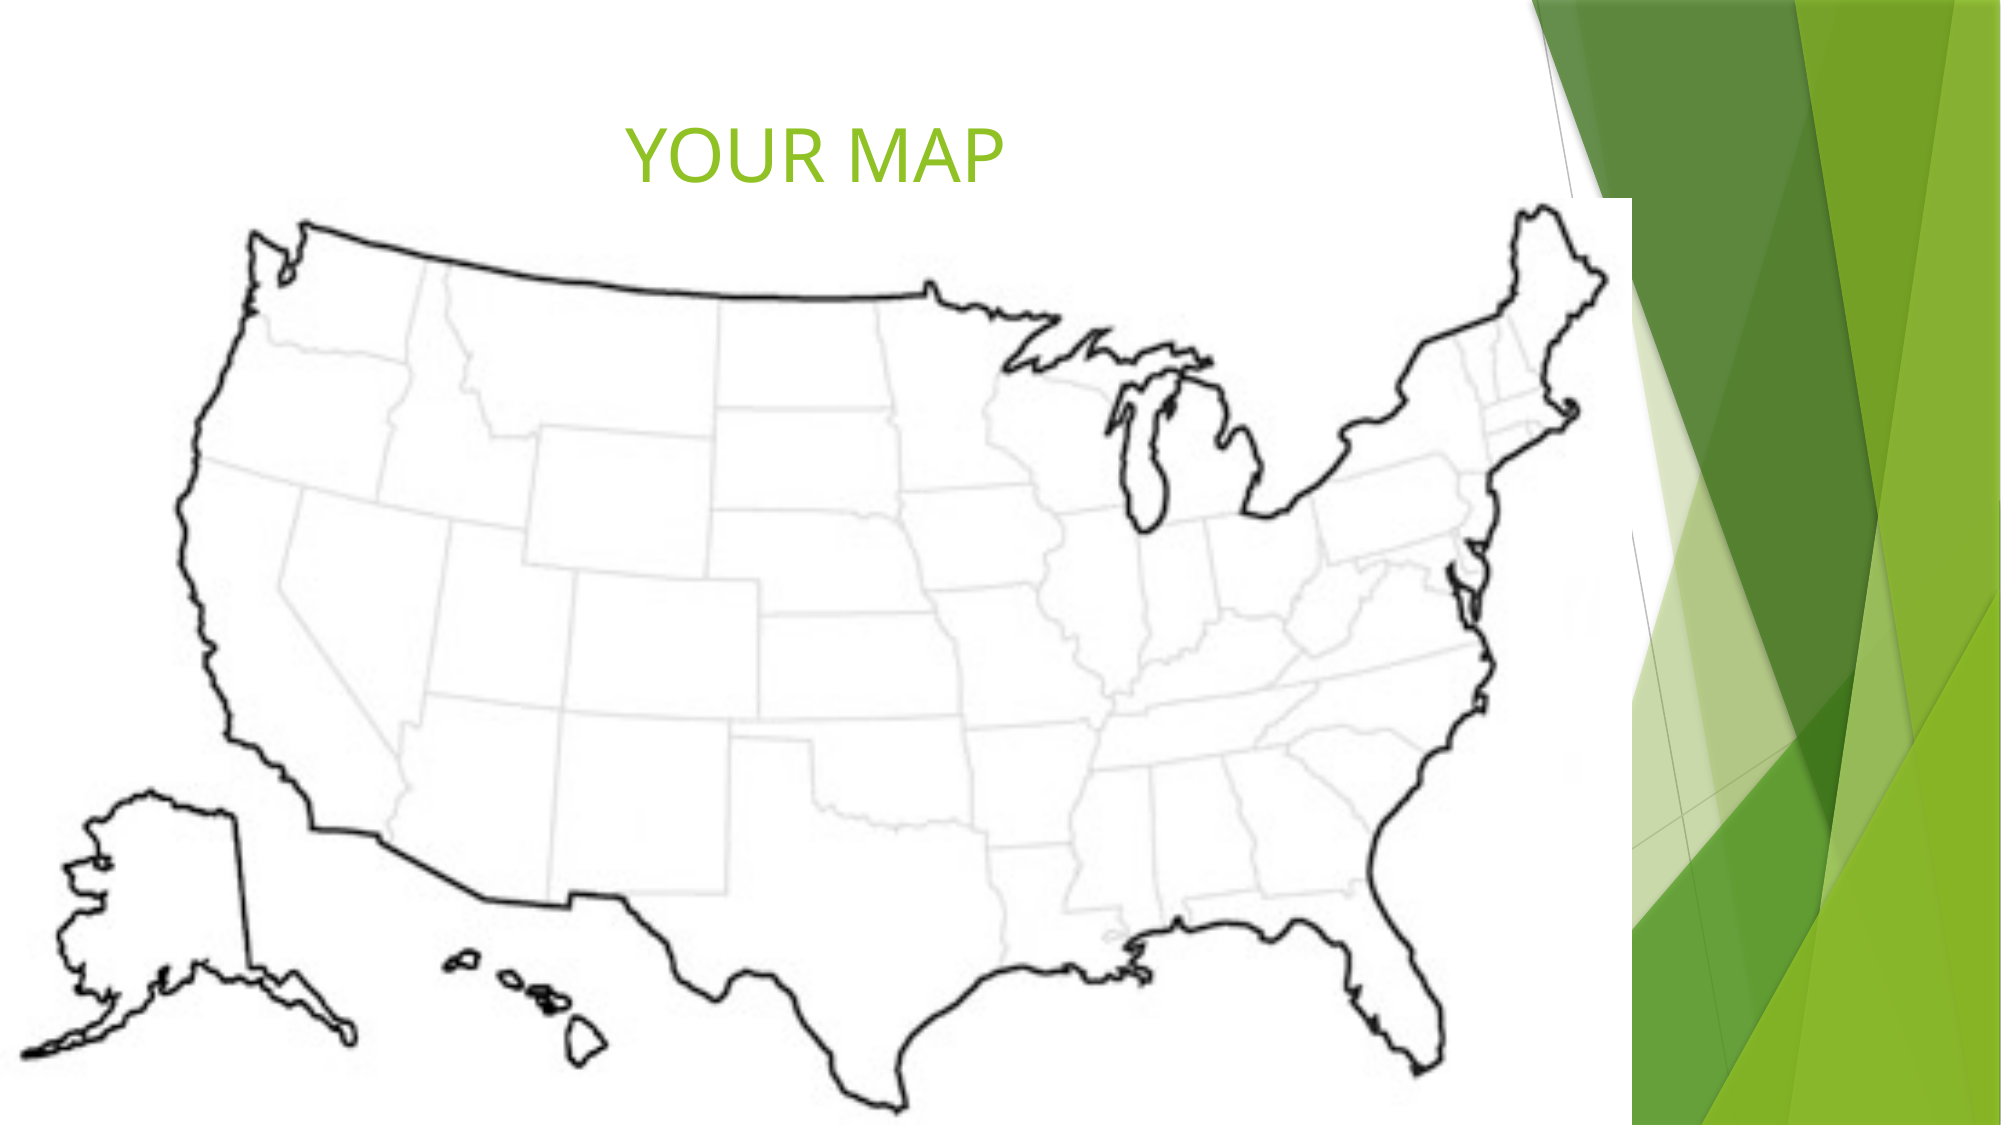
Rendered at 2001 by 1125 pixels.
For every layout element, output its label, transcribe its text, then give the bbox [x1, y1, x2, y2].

title YOUR MAP [111, 99, 1522, 197]
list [0, 198, 1633, 1125]
